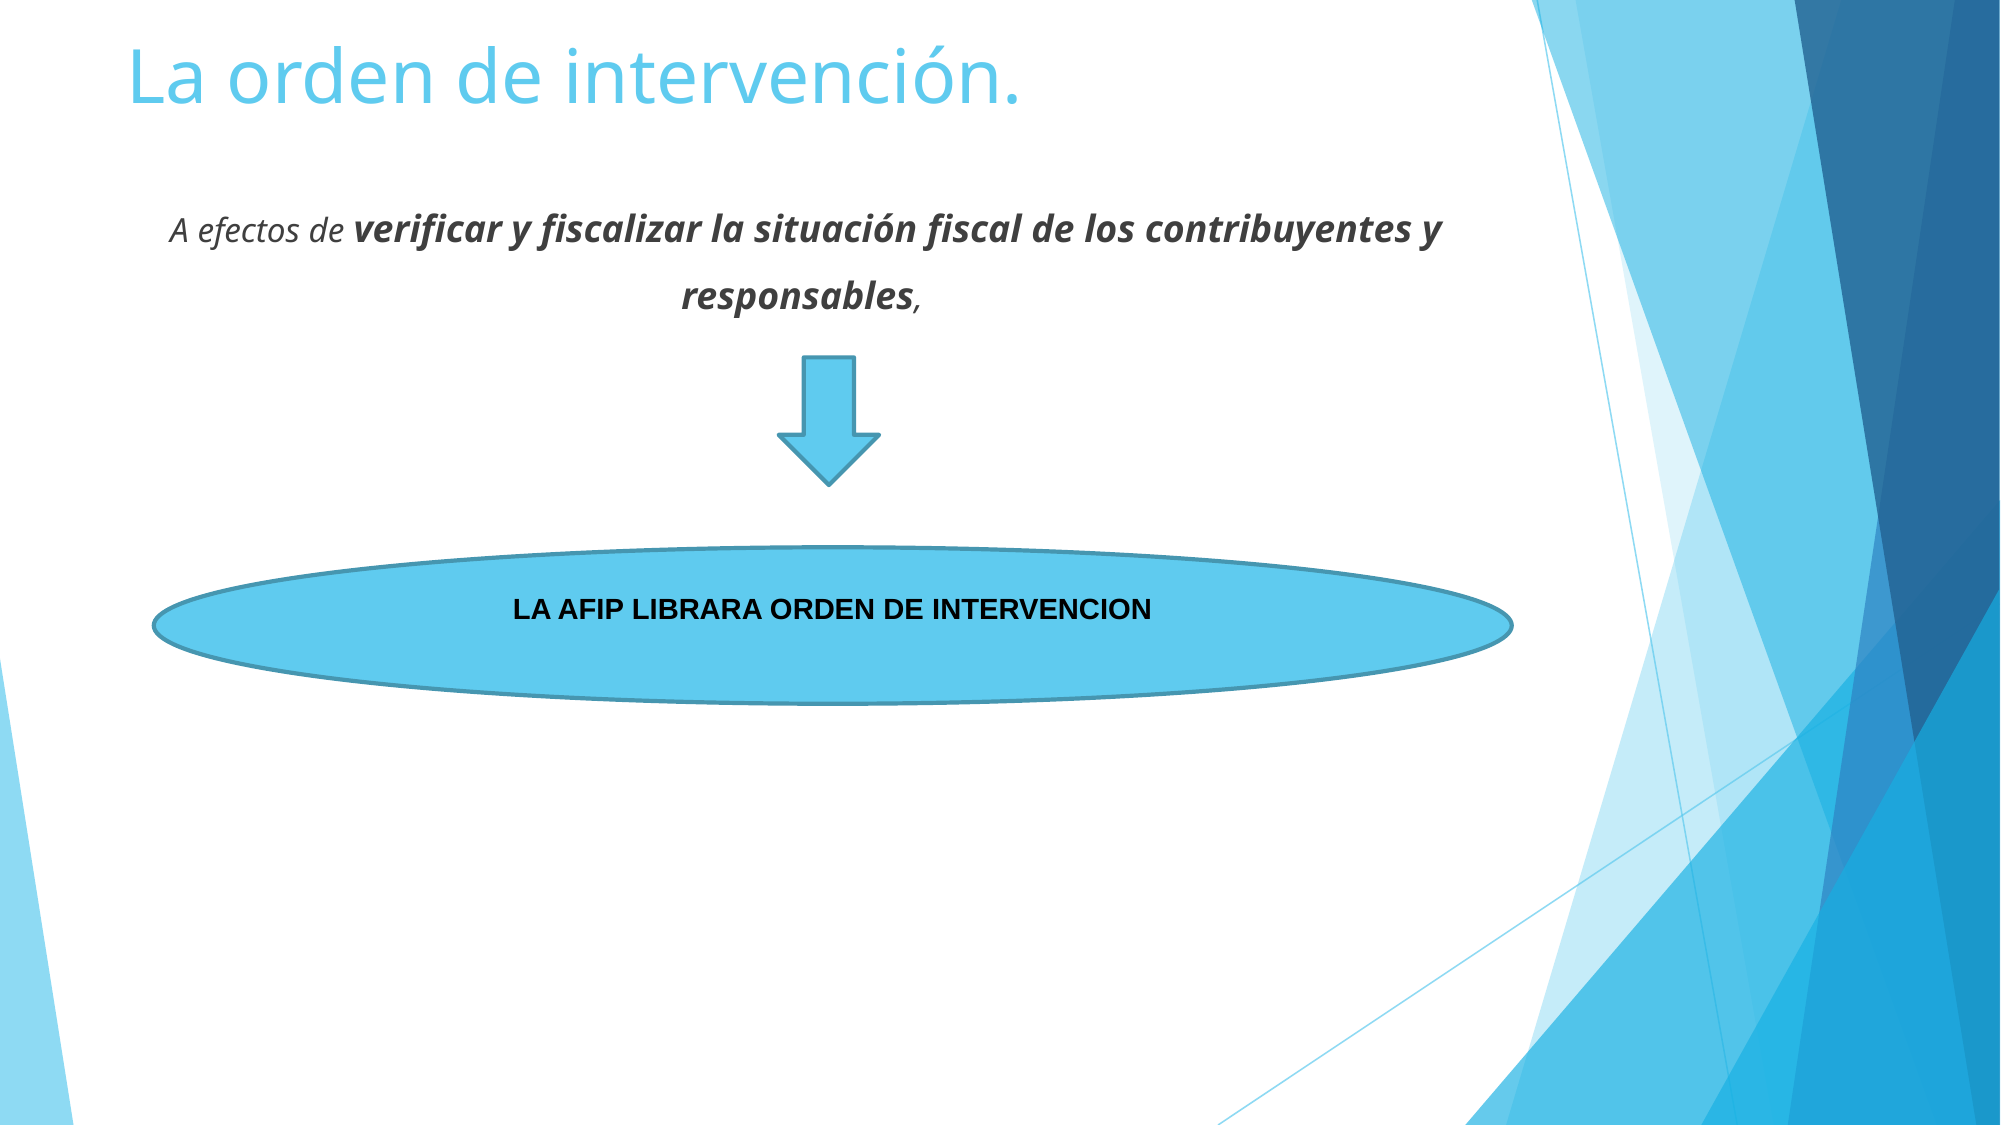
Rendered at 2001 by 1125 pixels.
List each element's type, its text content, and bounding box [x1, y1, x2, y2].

list A efectos de verificar y fiscalizar la situación fiscal de los contribuyentes y responsables, [111, 174, 1503, 1105]
title La orden de intervención. [111, 20, 1522, 175]
text_box [776, 355, 882, 488]
text_box LA AFIP LIBRARA ORDEN DE INTERVENCION [151, 545, 1514, 706]
